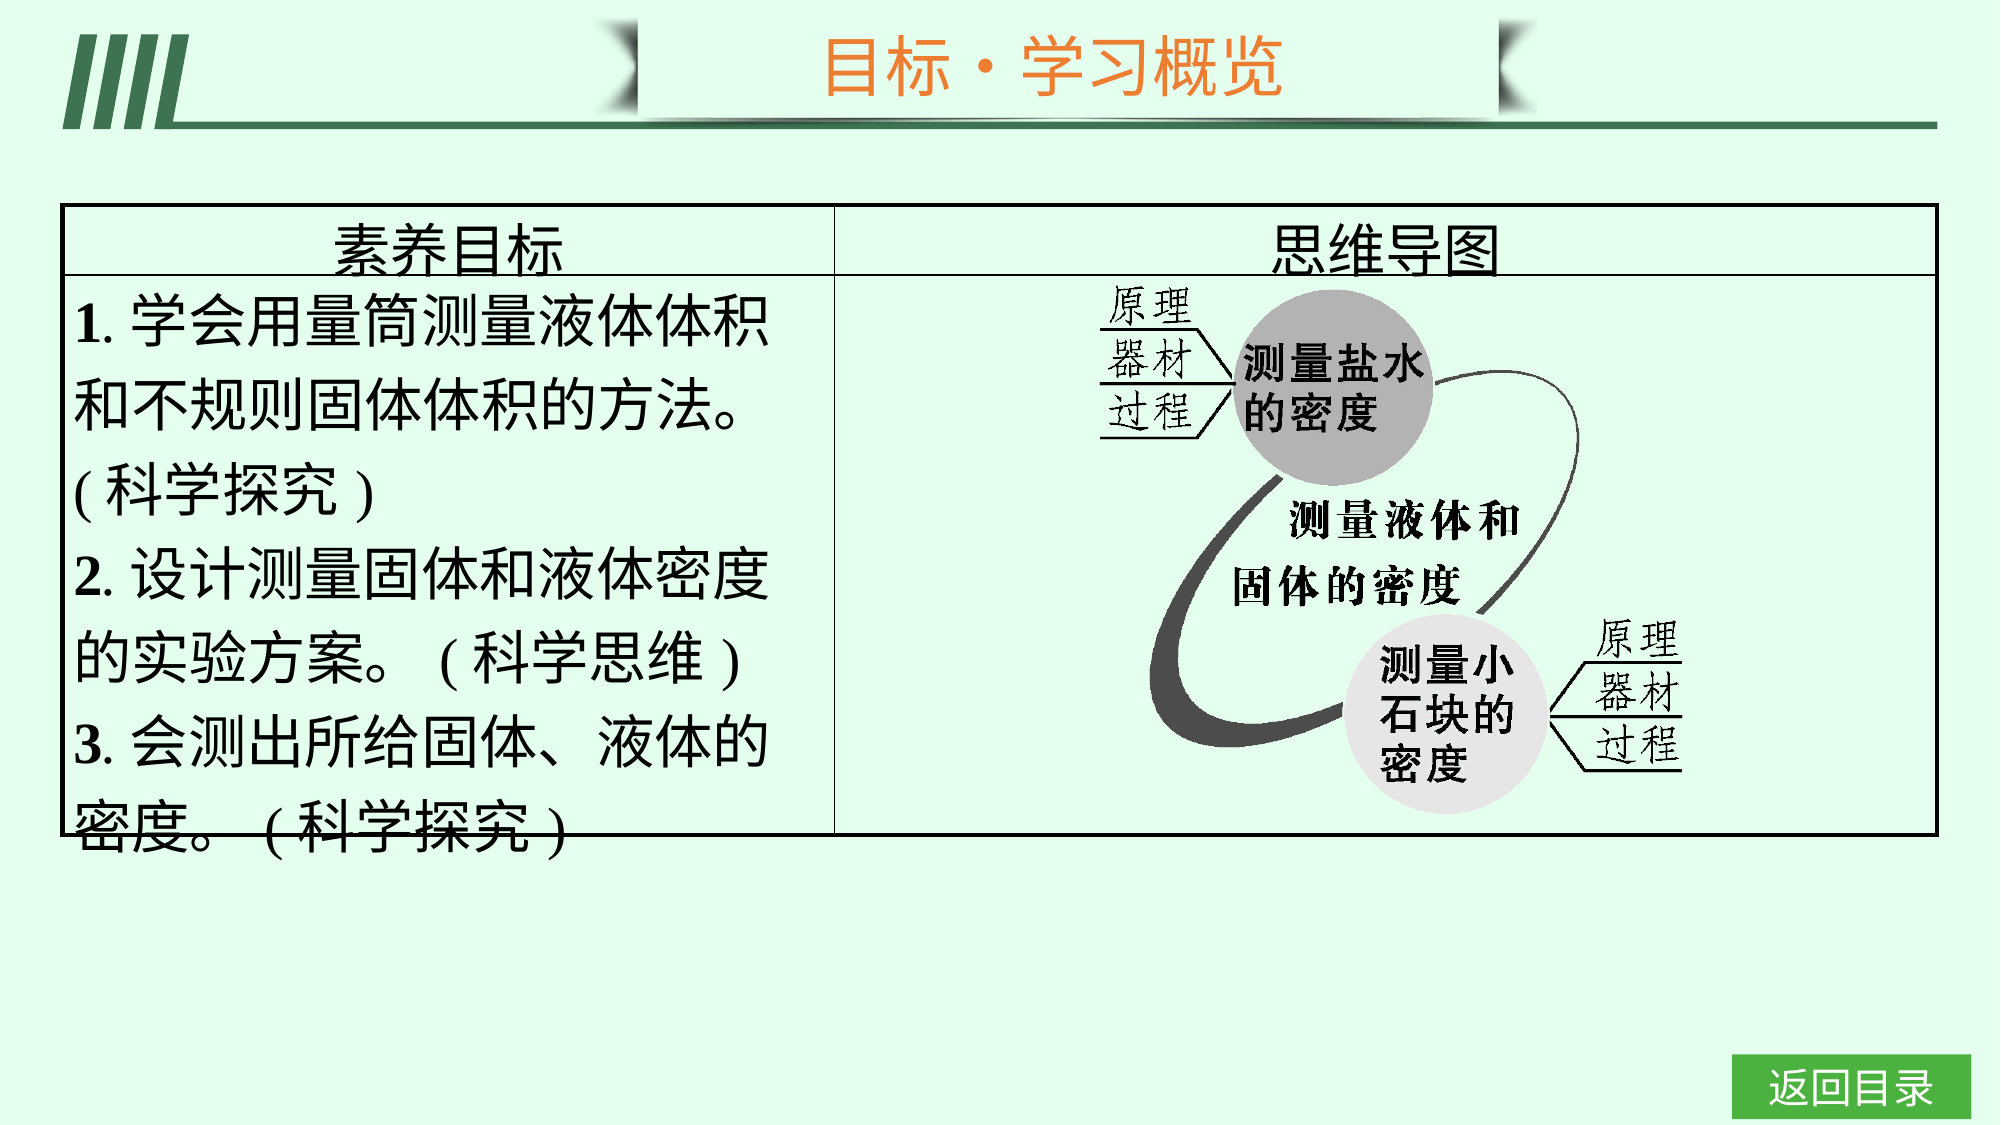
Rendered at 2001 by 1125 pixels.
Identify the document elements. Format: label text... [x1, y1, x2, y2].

picture [1097, 281, 1685, 820]
table_cell [835, 276, 1935, 833]
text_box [594, 16, 1537, 127]
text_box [62, 34, 1938, 130]
table_header 素养目标 [65, 207, 834, 274]
table_header 思维导图 [835, 207, 1935, 274]
table_cell 1.学会用量筒测量液体体积和不规则固体体积的方法。(科学探究) 2.设计测量固体和液体密度的实验方案。(科学思维) 3.会测出所给固体、液体的密度。(科学探究) [65, 276, 834, 833]
